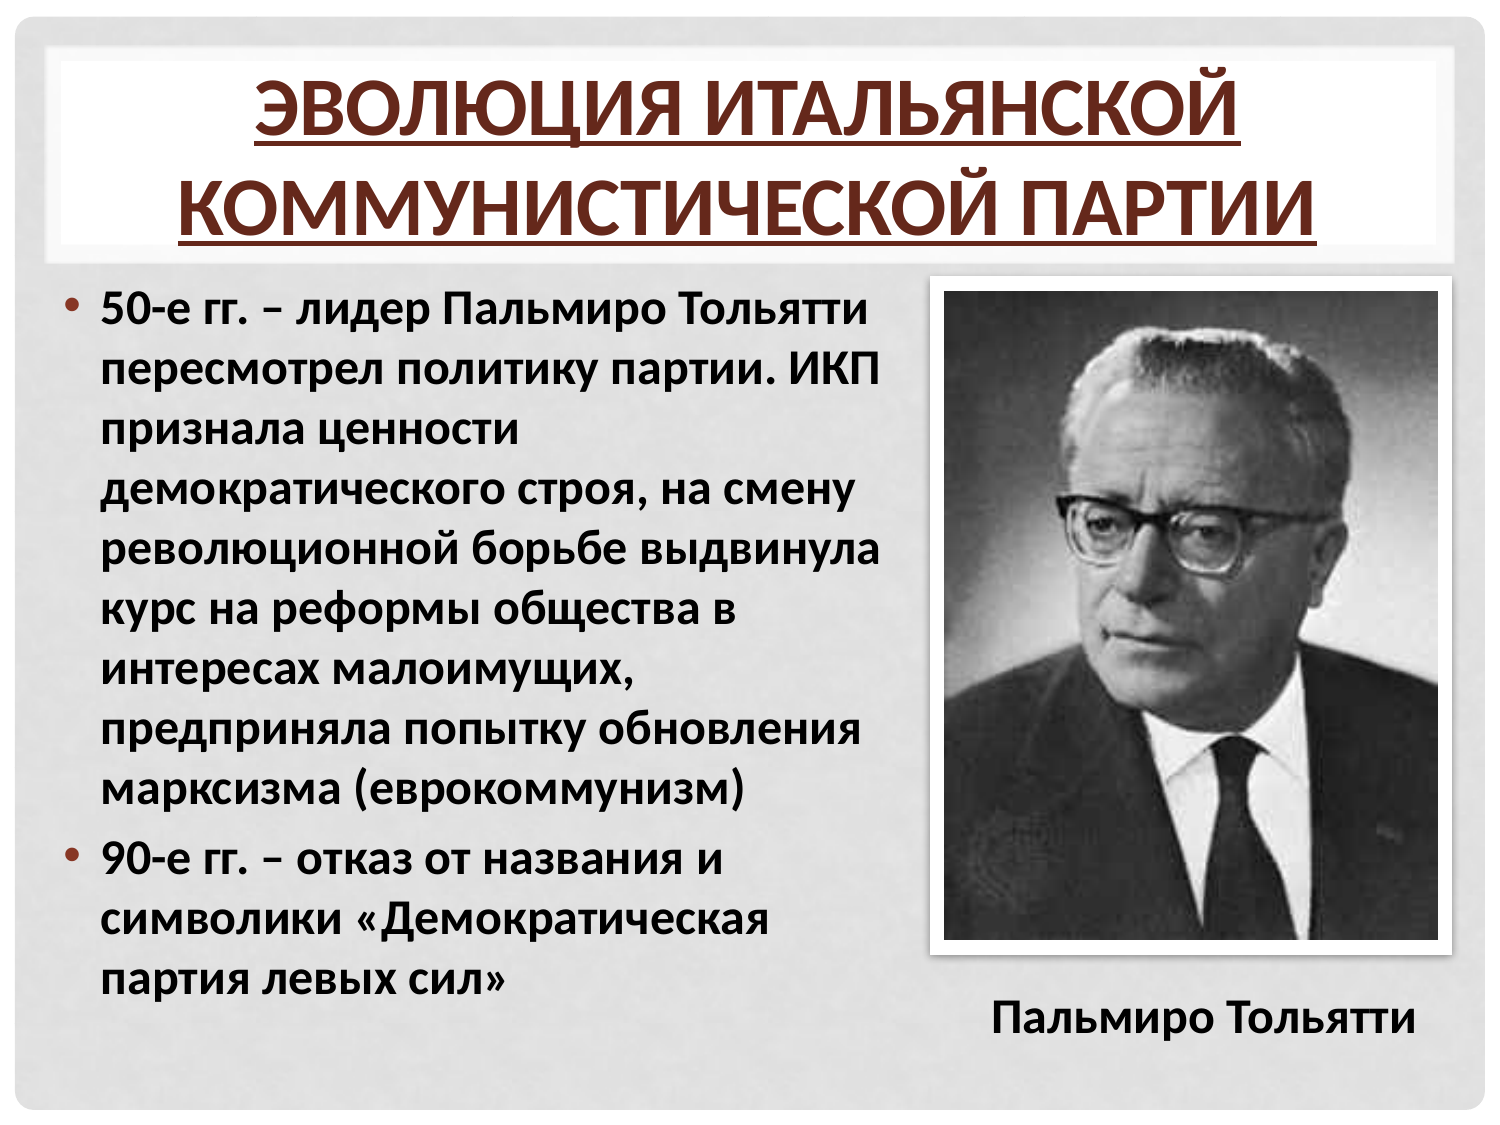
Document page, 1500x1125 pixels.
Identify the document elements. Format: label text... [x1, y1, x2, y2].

picture [943, 290, 1439, 941]
text_box Пальмиро Тольятти [976, 975, 1444, 1051]
list 50-е гг. – лидер Пальмиро Тольятти пересмотрел политику партии. ИКП признала ценности демократического строя, на смену революционной борьбе выдвинула курс на реформы общества в интересах малоимущих, предприняла попытку обновления марксизма (еврокоммунизм) 90-е гг. – отказ от названия и символики «Демократическая партия левых сил» [29, 267, 904, 985]
title Эволюция Итальянской коммунистической партии [69, 66, 1425, 238]
